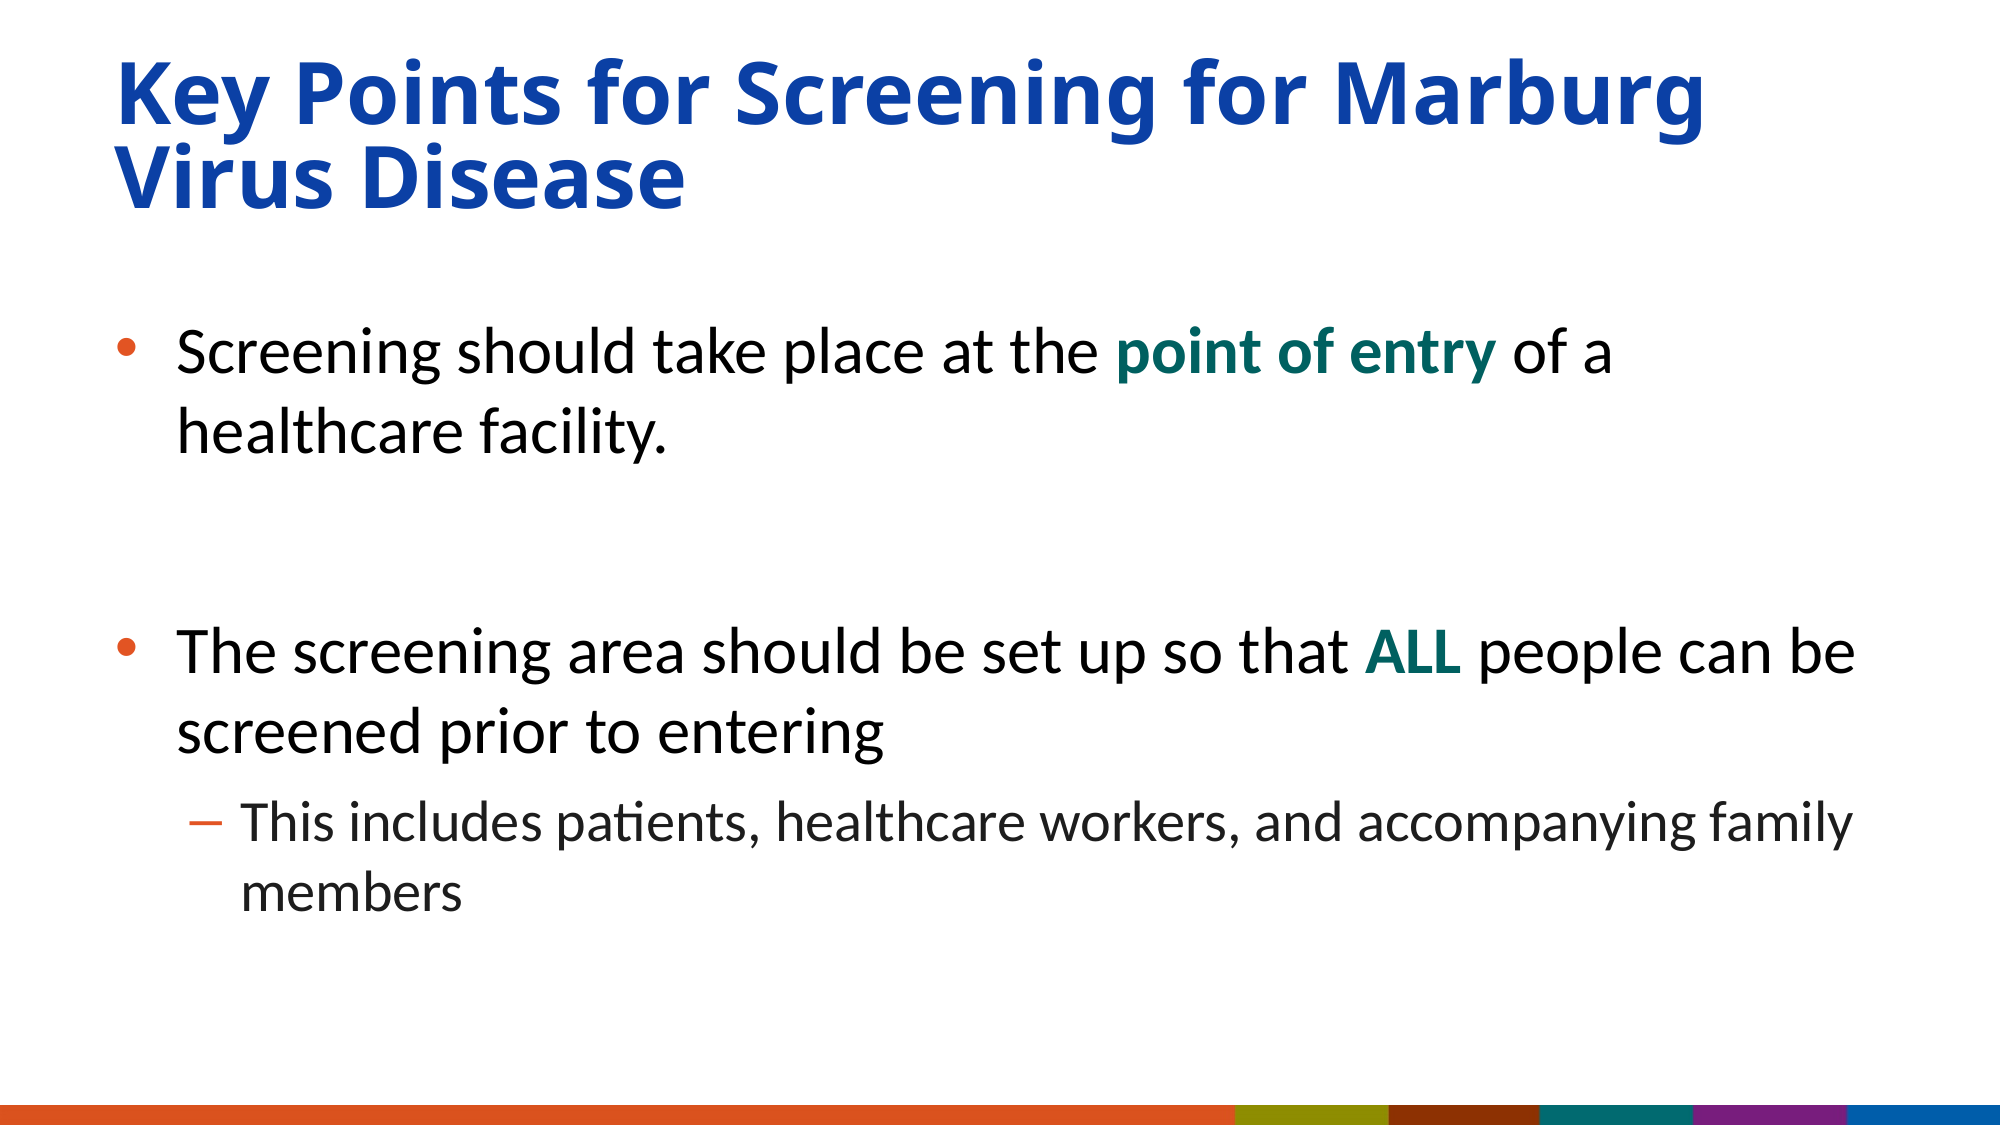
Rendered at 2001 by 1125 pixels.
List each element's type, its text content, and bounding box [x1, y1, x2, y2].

picture [0, 1105, 2000, 1125]
list Screening should take place at the point of entry of a healthcare facility. The screening area should be set up so that ALL people can be screened prior to entering This includes patients, healthcare workers, and accompanying family members [99, 299, 1900, 985]
title Key Points for Screening for Marburg Virus Disease [99, 29, 1900, 233]
